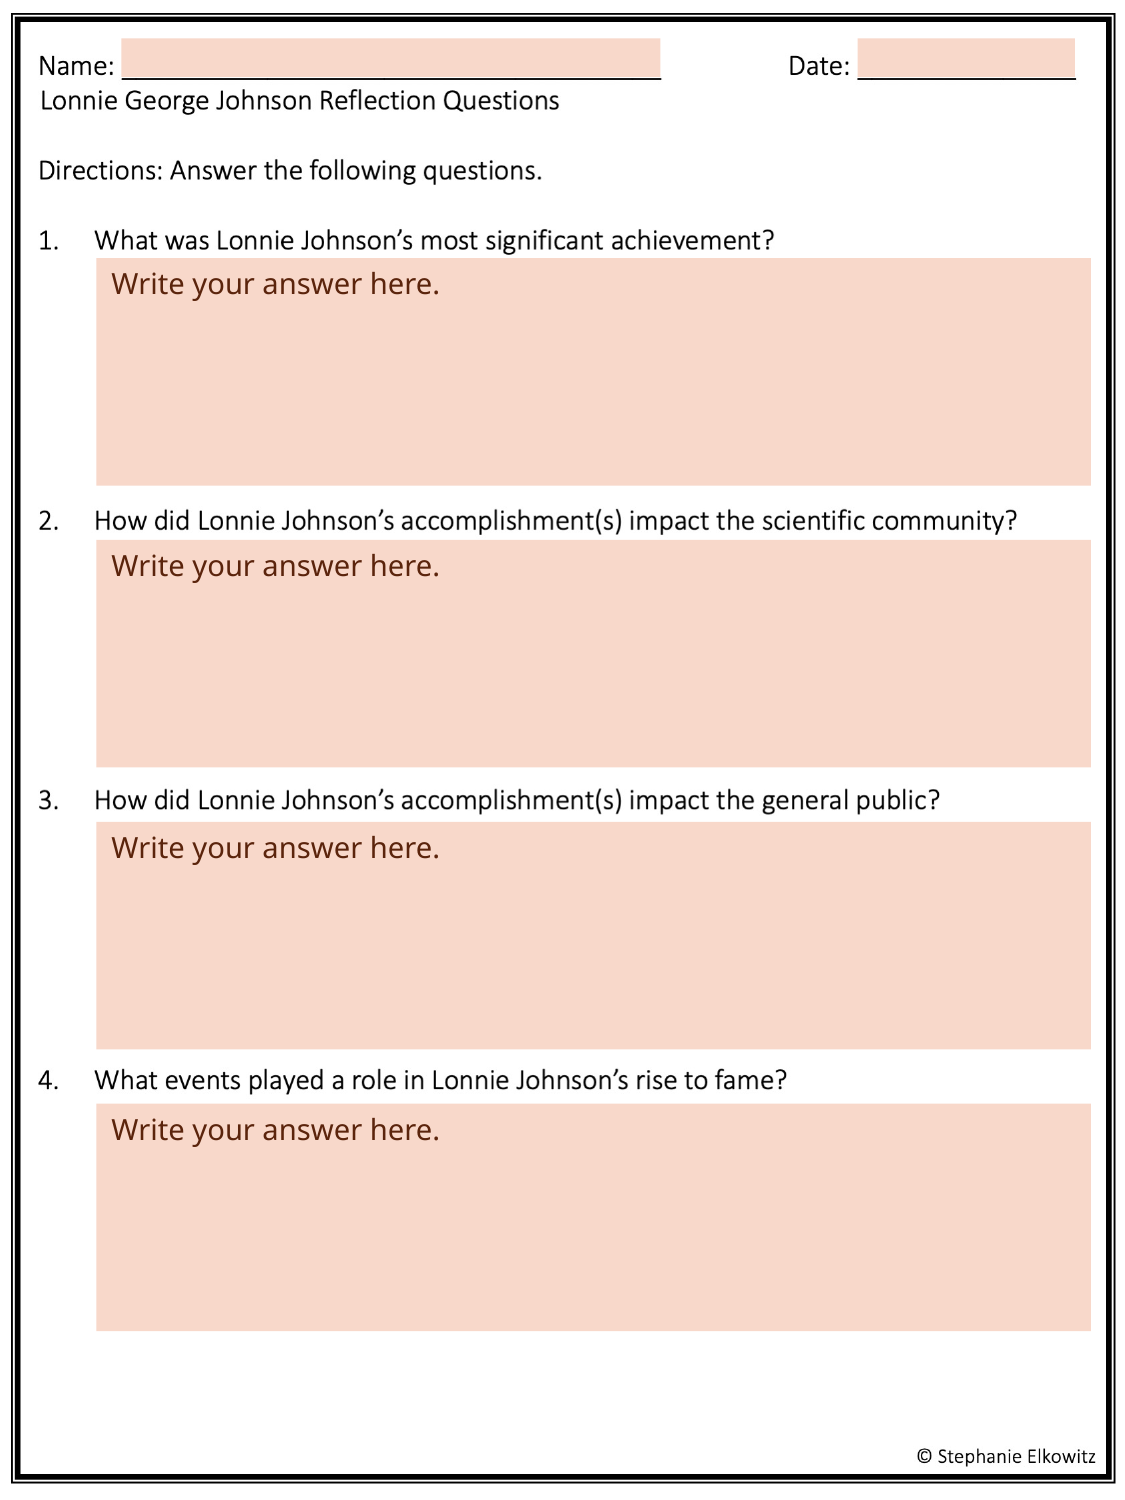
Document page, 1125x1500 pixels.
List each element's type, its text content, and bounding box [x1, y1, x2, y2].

text_box [120, 37, 662, 78]
text_box Write your answer here. [95, 257, 1092, 487]
text_box Write your answer here. [95, 821, 1092, 1050]
text_box Write your answer here. [95, 1103, 1092, 1332]
text_box [857, 37, 1076, 78]
text_box Write your answer here. [95, 539, 1092, 769]
picture [0, 0, 1125, 1500]
